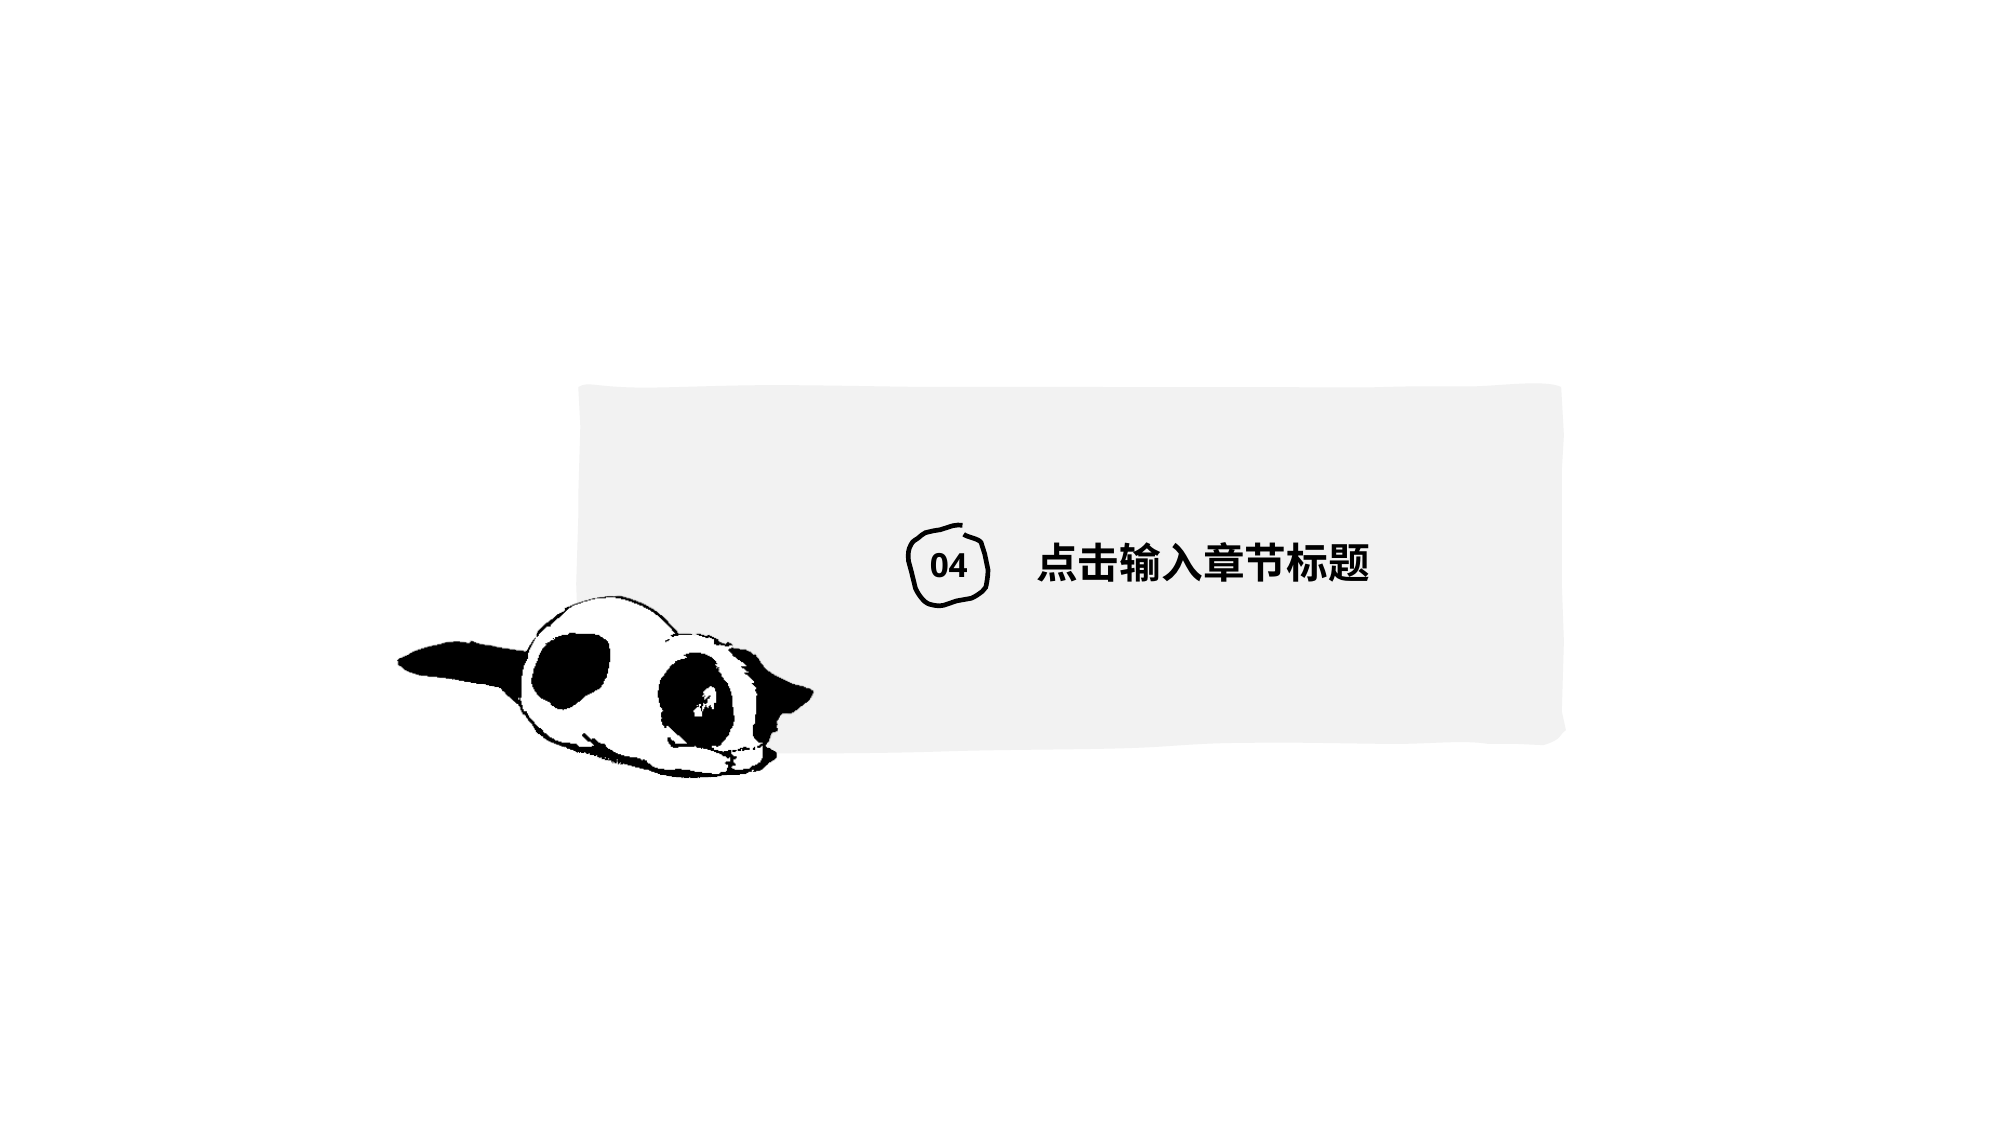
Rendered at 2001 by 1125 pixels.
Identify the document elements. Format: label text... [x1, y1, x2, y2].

text_box 点击输入章节标题 [1021, 529, 1519, 595]
text_box [575, 382, 1568, 755]
text_box 04 [974, 536, 983, 542]
picture [394, 568, 820, 796]
text_box [907, 523, 990, 607]
